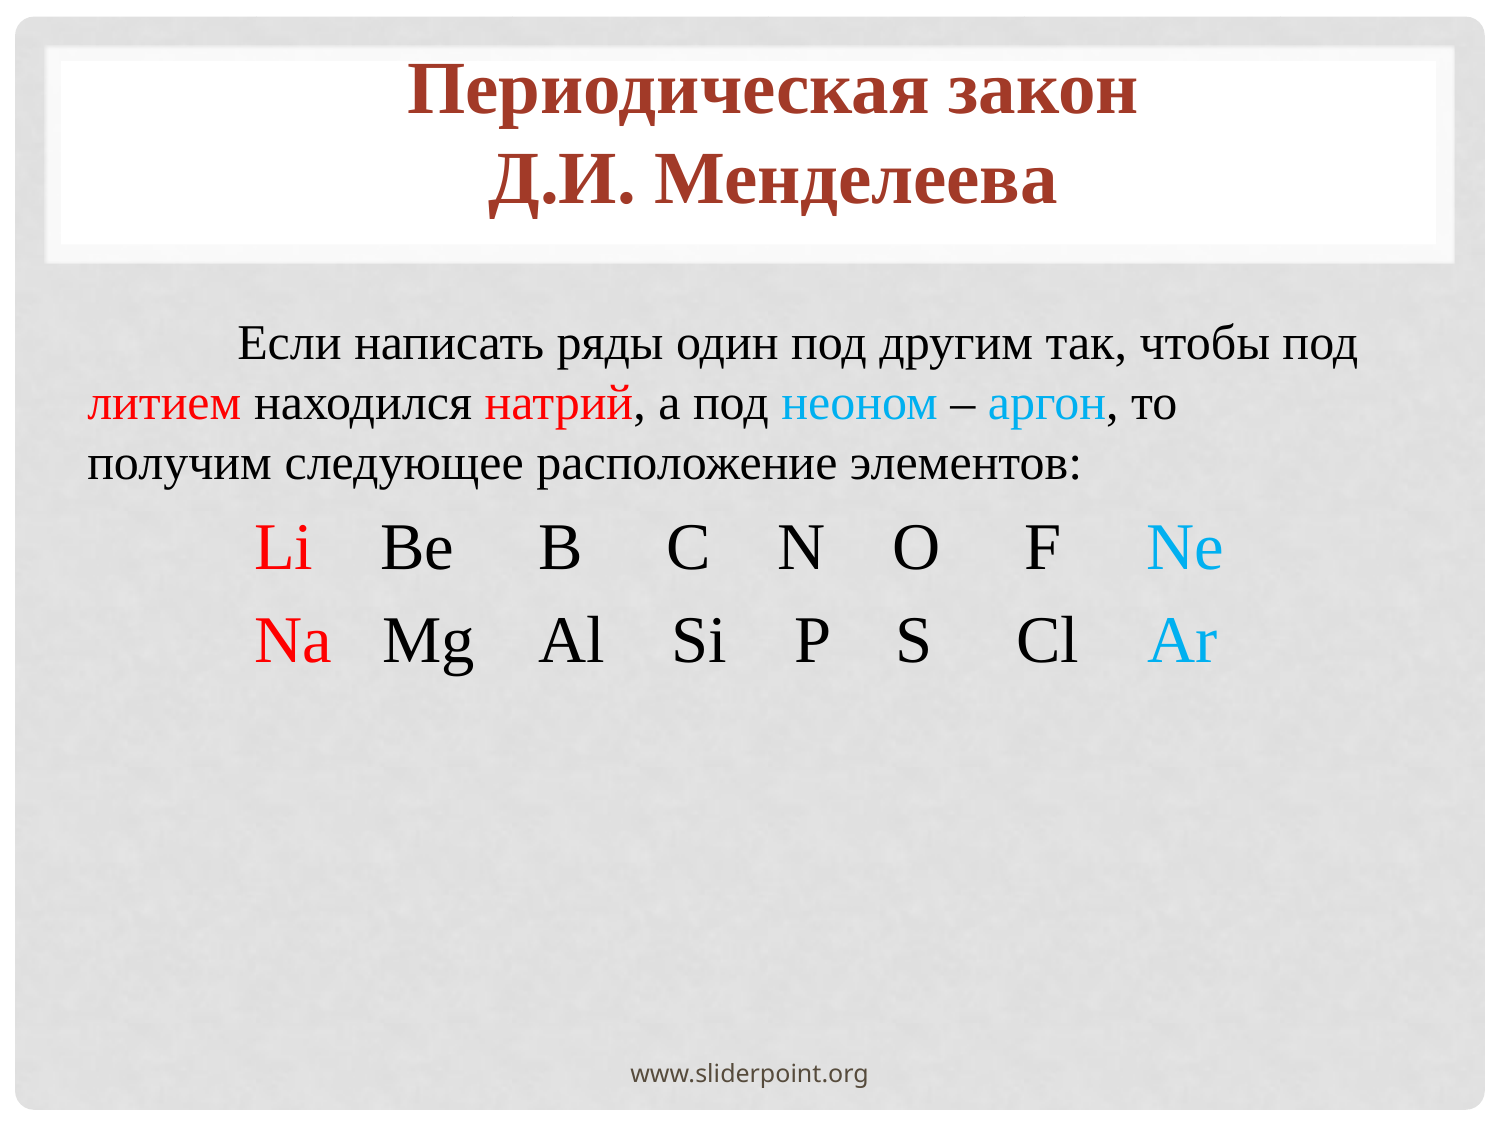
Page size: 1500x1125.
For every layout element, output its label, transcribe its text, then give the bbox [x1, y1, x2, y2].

footer www.sliderpoint.org [512, 1042, 988, 1103]
text_box Периодическая закон Д.И. Менделеева [218, 30, 1329, 226]
list Если написать ряды один под другим так, чтобы под литием находился натрий, а под неоном – аргон, то получим следующее расположение элементов: Li Be B C N O F Ne Na Mg Al Si P S Cl Ar [64, 231, 1388, 929]
